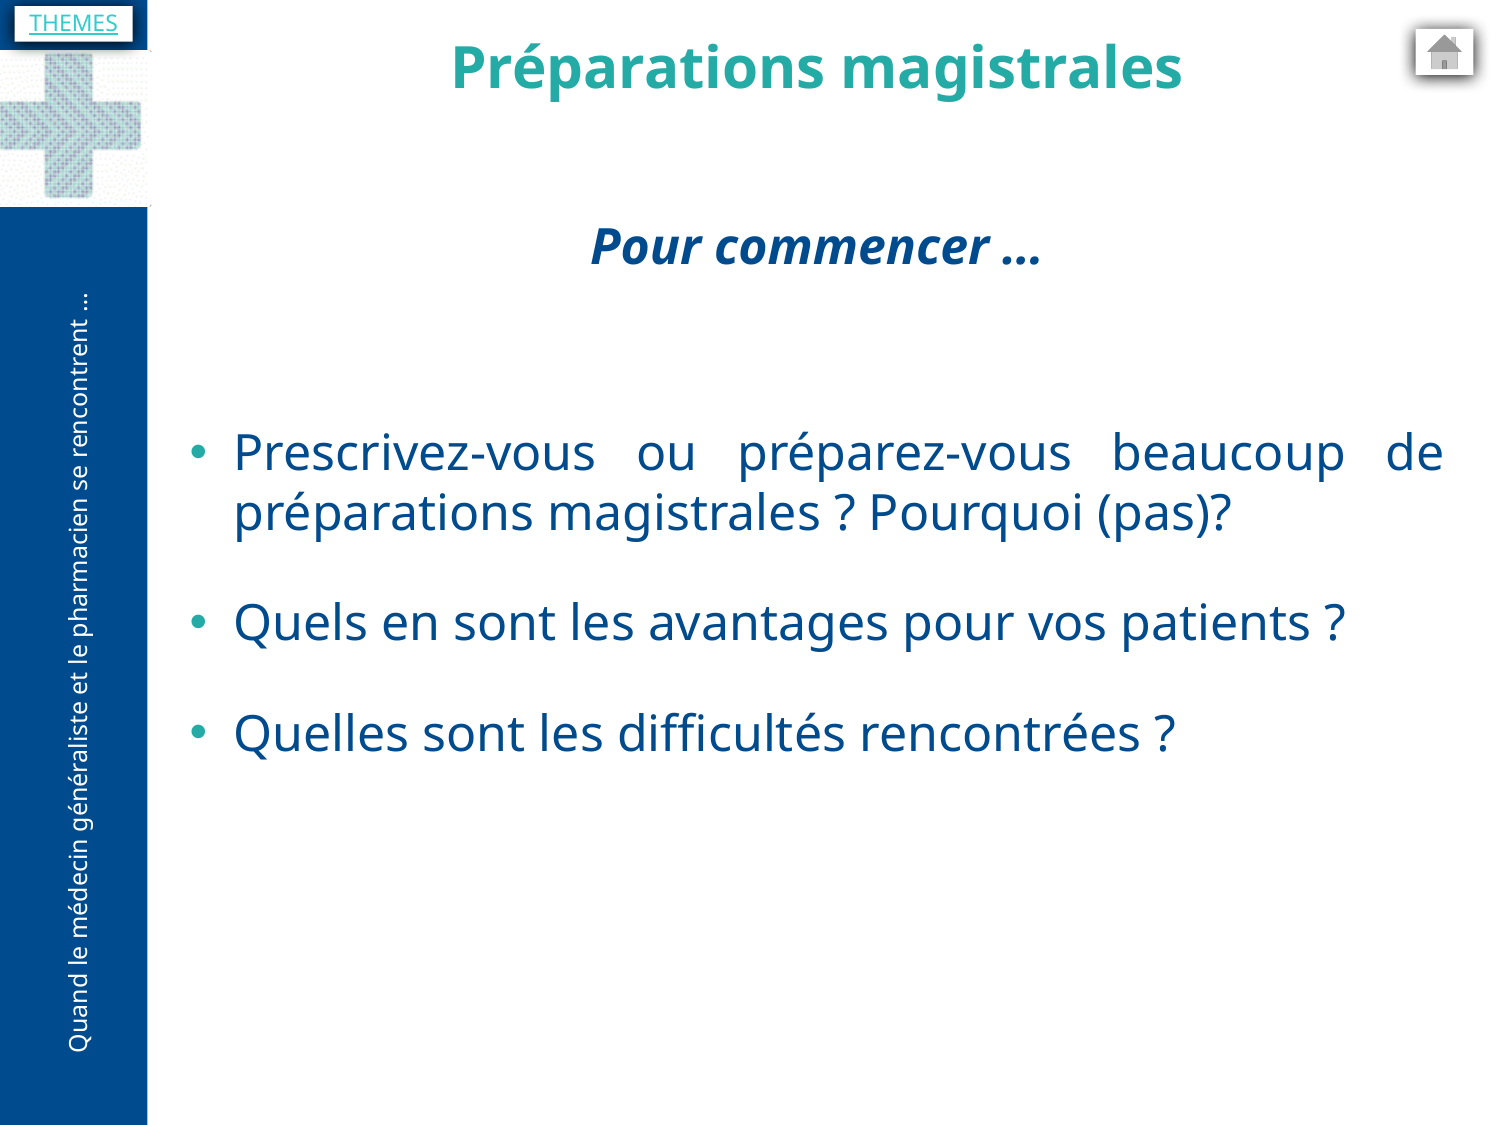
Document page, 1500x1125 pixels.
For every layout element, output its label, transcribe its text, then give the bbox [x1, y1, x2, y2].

text_box THEMES [14, 5, 134, 42]
picture [0, 50, 152, 207]
text_box Pour commencer … Prescrivez-vous ou préparez-vous beaucoup de préparations magistrales ? Pourquoi (pas)? Quels en sont les avantages pour vos patients ? Quelles sont les difficultés rencontrées ? [174, 214, 1460, 983]
text_box [1415, 28, 1474, 76]
list Préparations magistrales [174, 30, 1460, 125]
